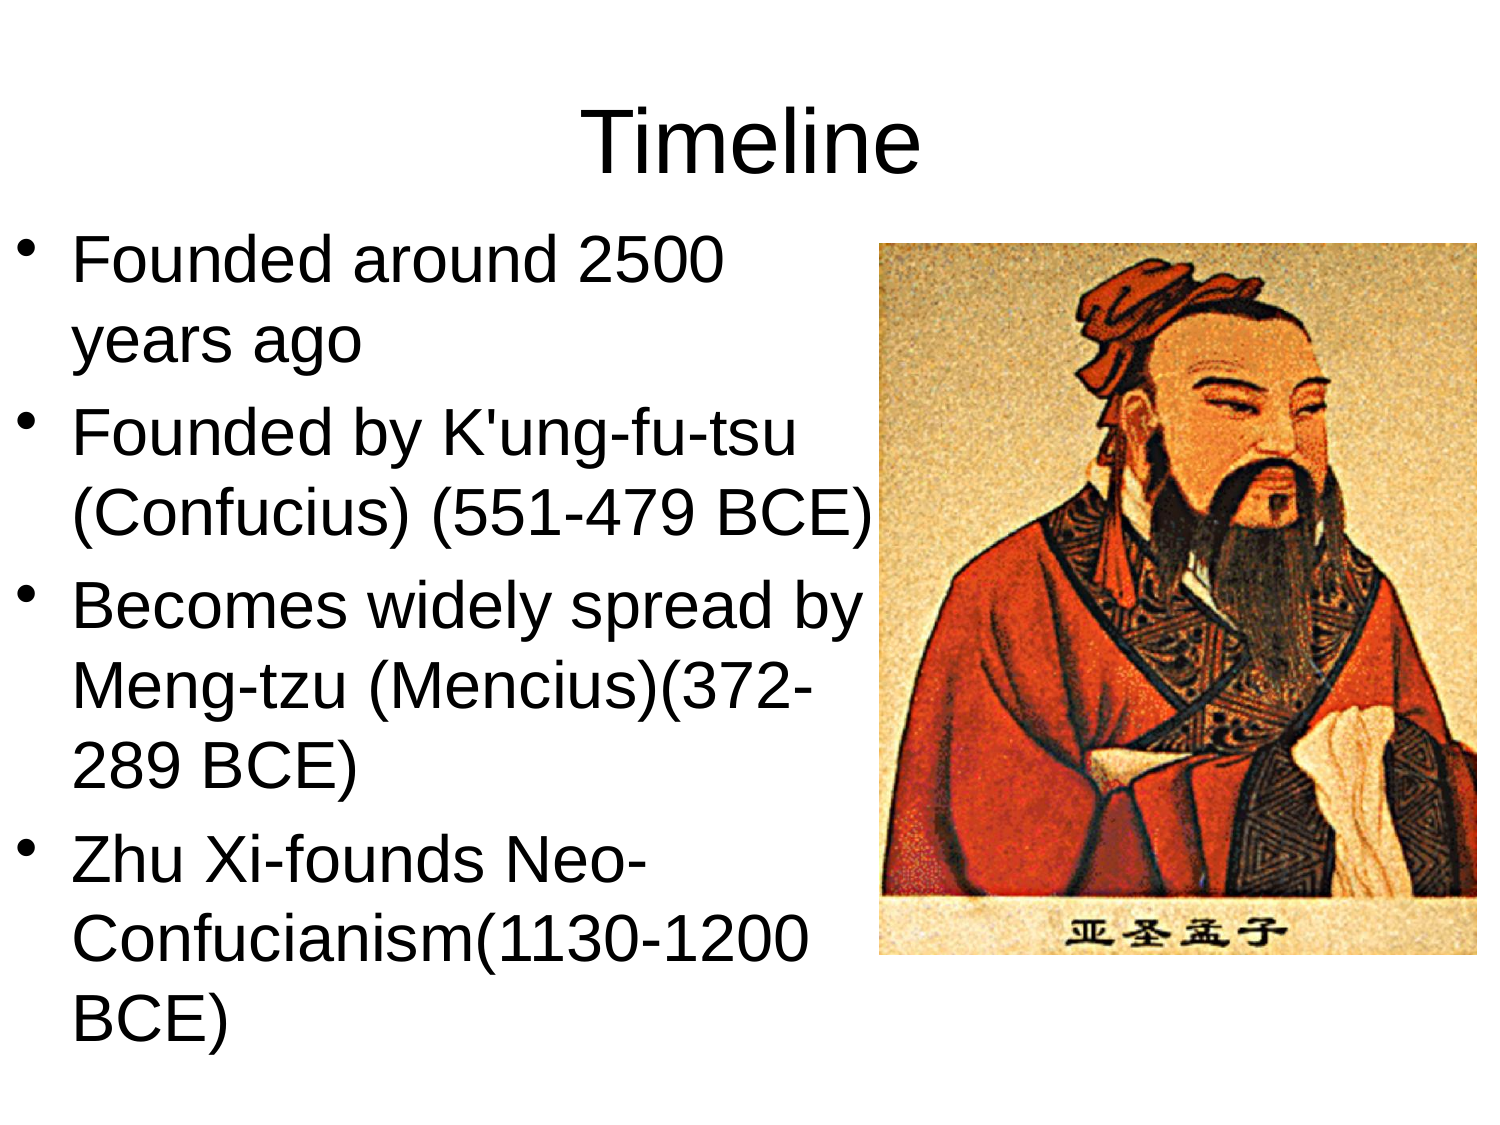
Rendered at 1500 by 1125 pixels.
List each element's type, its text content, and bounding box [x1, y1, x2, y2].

picture [879, 243, 1477, 955]
title Timeline [76, 42, 1428, 231]
list Founded around 2500 years ago Founded by K'ung-fu-tsu (Confucius) (551-479 BCE) Becomes widely spread by Meng-tzu (Mencius)(372-289 BCE) Zhu Xi-founds Neo- Confucianism(1130-1200 BCE) [0, 207, 904, 1125]
